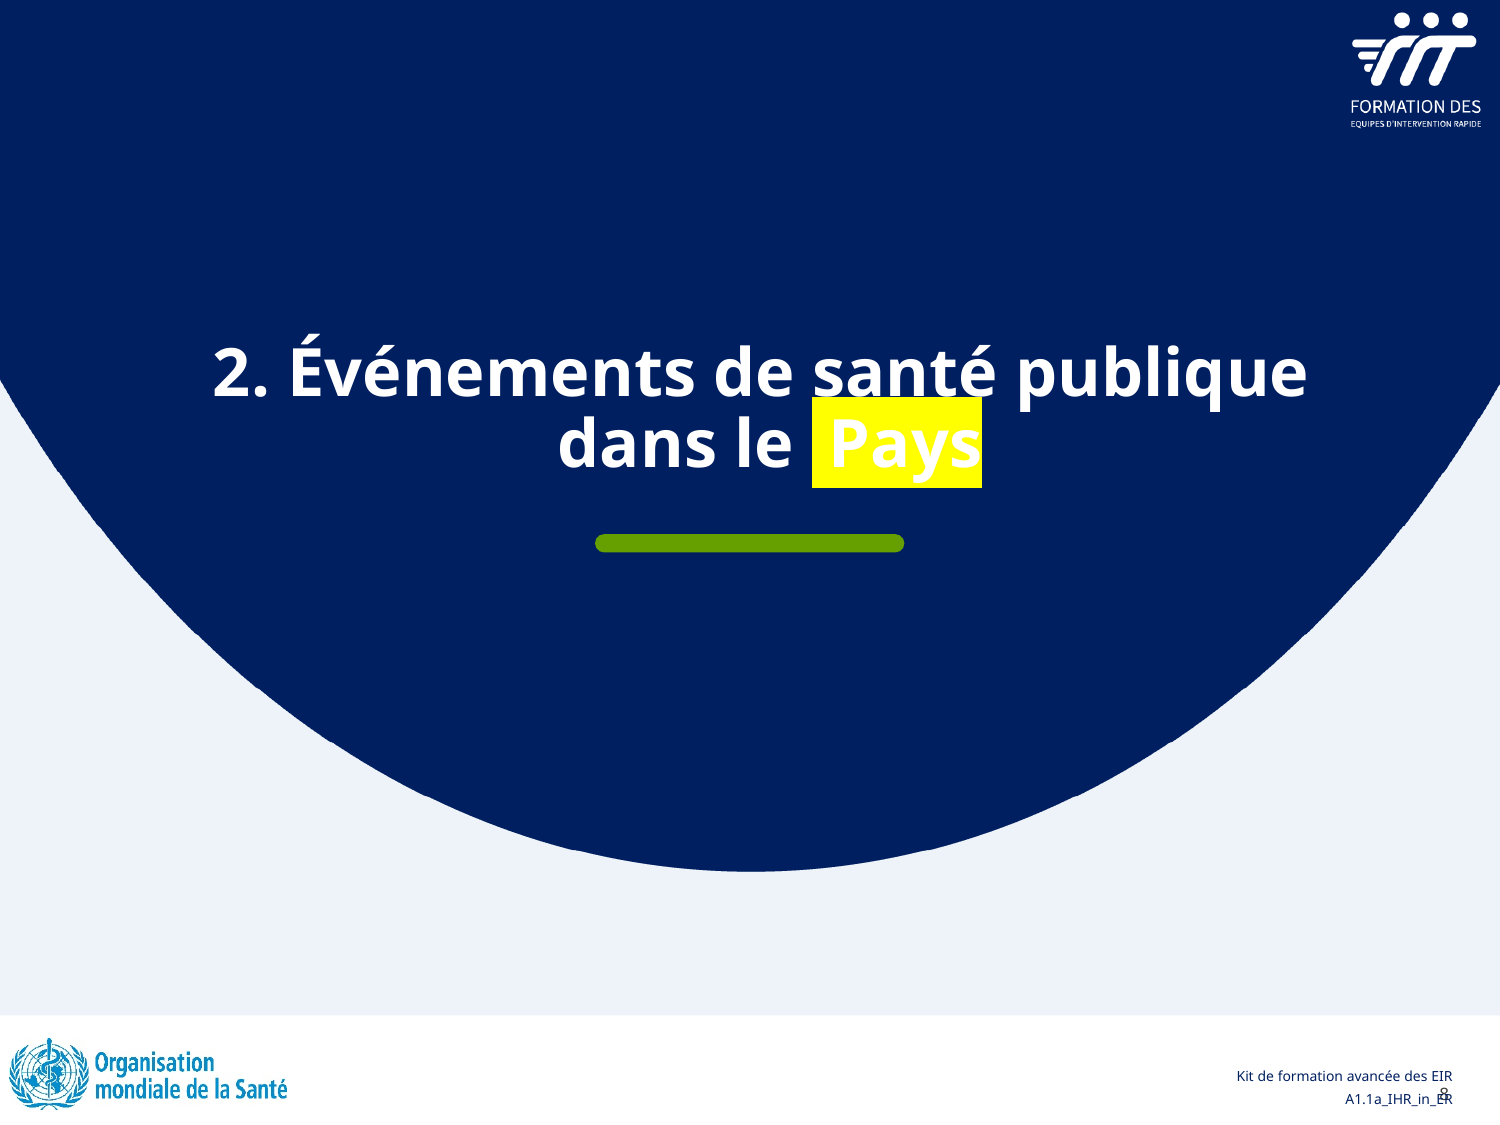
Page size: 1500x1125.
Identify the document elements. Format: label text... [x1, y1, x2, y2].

list 2. Événements de santé publique dans le Pays [71, 256, 1469, 565]
picture [9, 1038, 287, 1110]
picture [0, 0, 1500, 904]
picture [50, 1051, 56, 1060]
